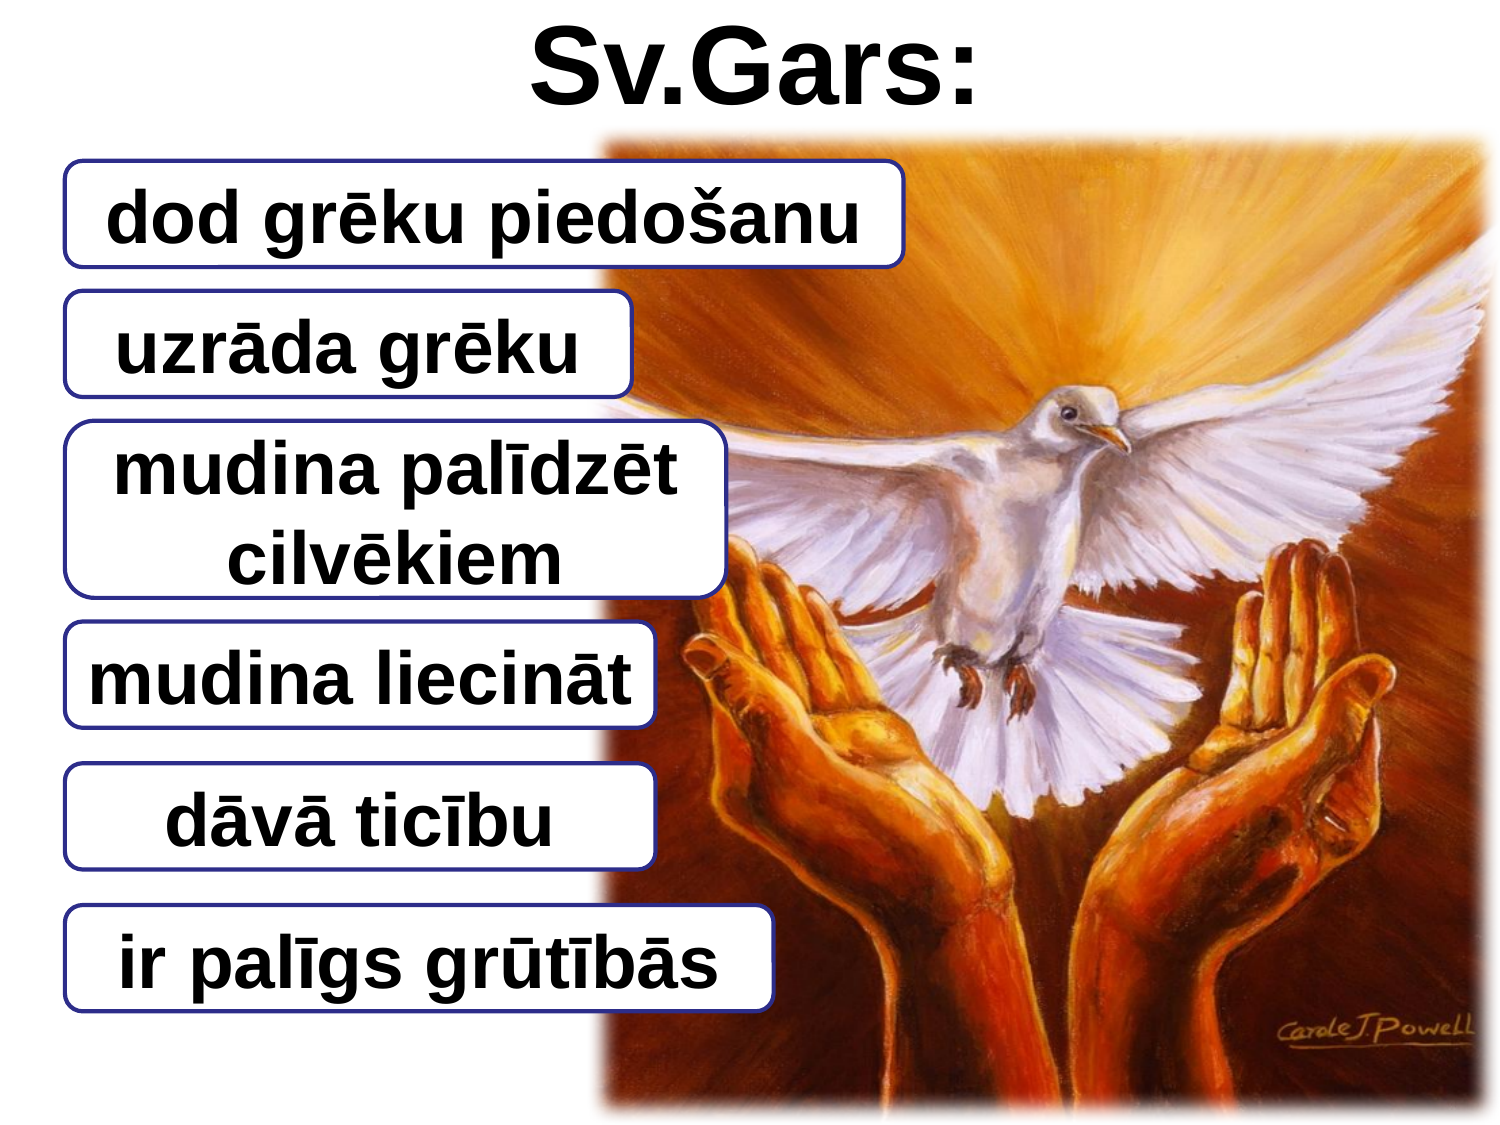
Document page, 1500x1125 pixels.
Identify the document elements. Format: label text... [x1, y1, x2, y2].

text_box mudina palīdzēt cilvēkiem [62, 418, 582, 600]
text_box uzrāda grēku [62, 288, 582, 400]
text_box mudina liecināt [62, 619, 582, 730]
text_box dod grēku piedošanu [62, 158, 582, 270]
text_box ir palīgs grūtībās [62, 902, 582, 1014]
text_box dāvā ticību [62, 761, 582, 872]
picture [587, 125, 1500, 1125]
text_box Sv.Gars: [5, 0, 1500, 148]
